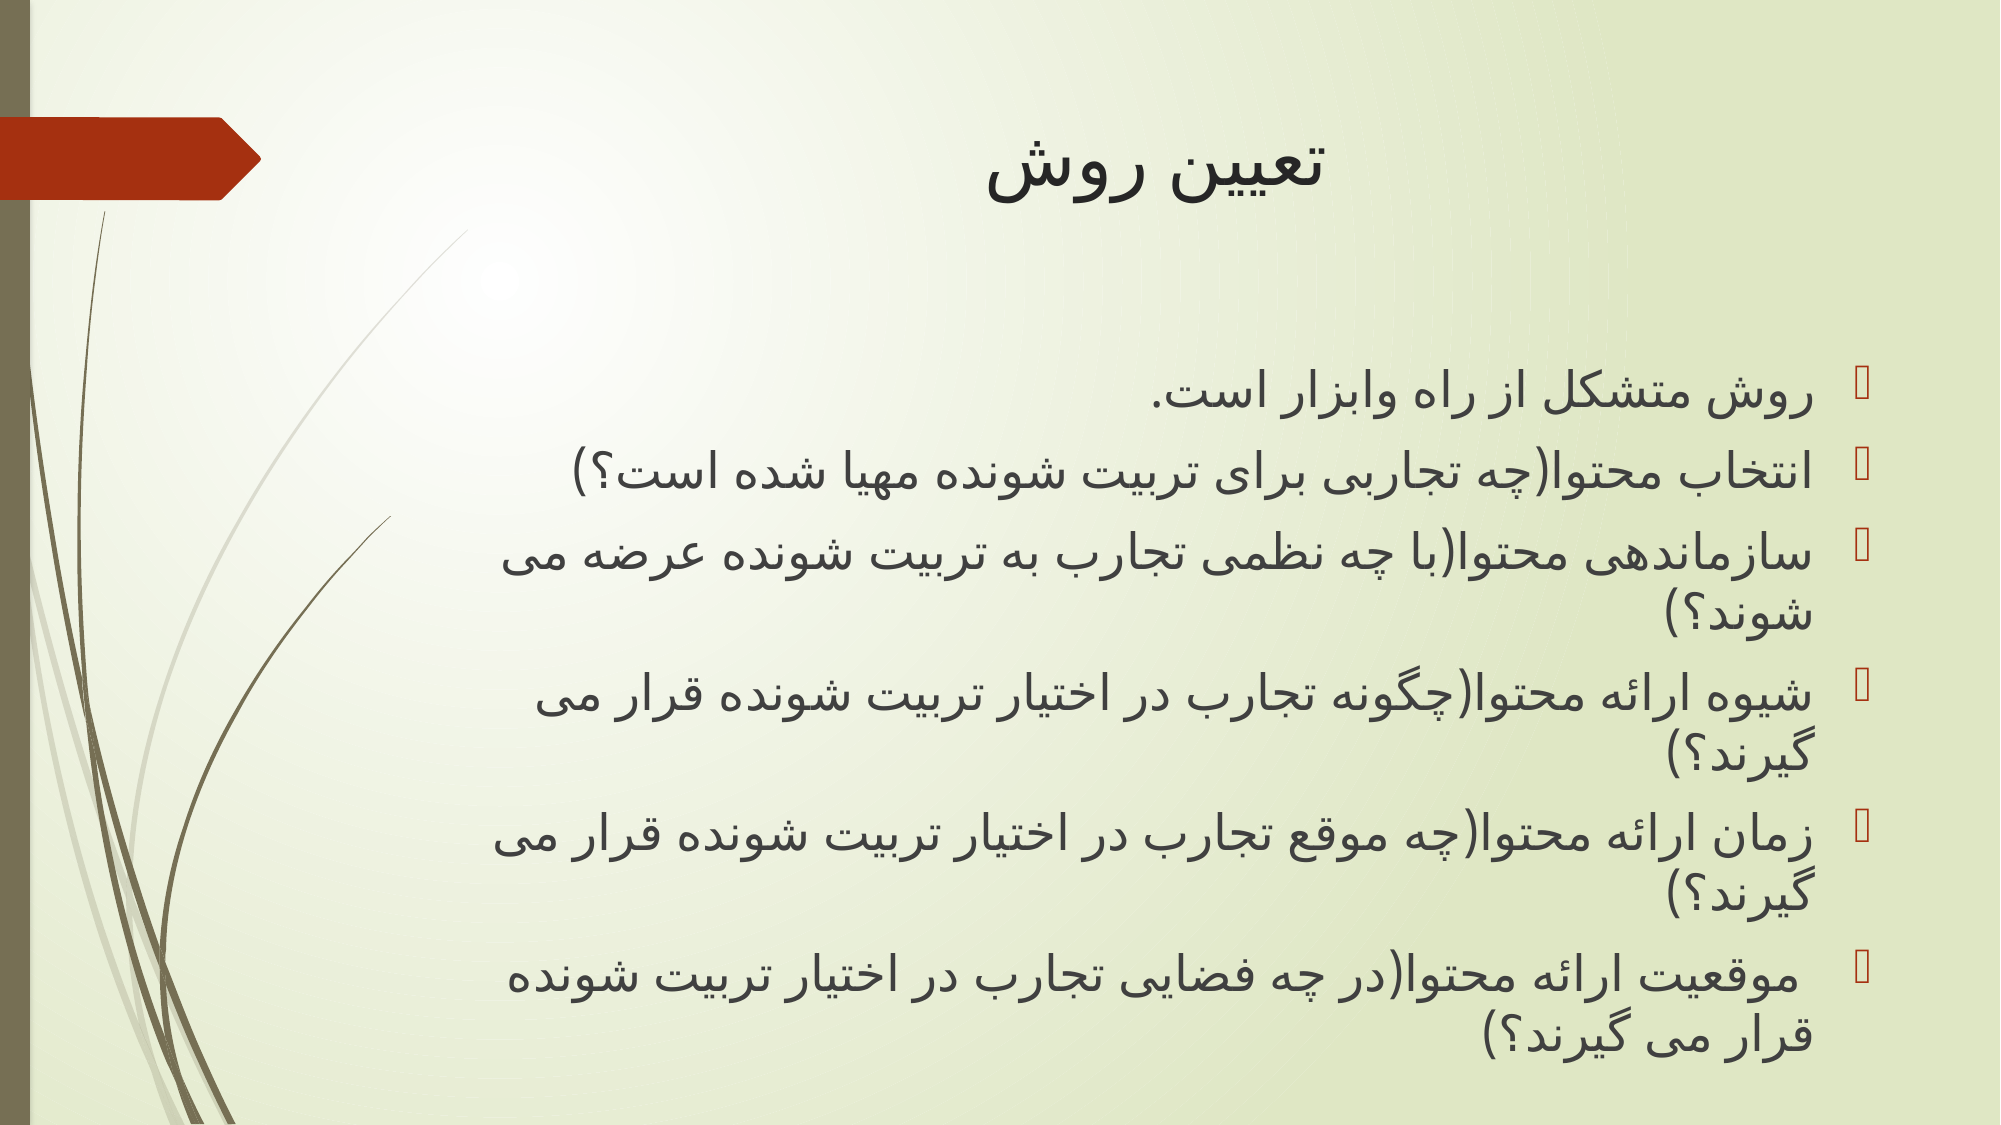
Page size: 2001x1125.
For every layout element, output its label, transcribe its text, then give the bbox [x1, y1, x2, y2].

list روش متشکل از راه وابزار است. انتخاب محتوا(چه تجاربی برای تربیت شونده مهیا شده است؟) سازماندهی محتوا(با چه نظمی تجارب به تربیت شونده عرضه می شوند؟) شیوه ارائه محتوا(چگونه تجارب در اختیار تربیت شونده قرار می گیرند؟) زمان ارائه محتوا(چه موقع تجارب در اختیار تربیت شونده قرار می گیرند؟) موقعیت ارائه محتوا(در چه فضایی تجارب در اختیار تربیت شونده قرار می گیرند؟) [424, 350, 1888, 1086]
title تعیین روش [425, 102, 1888, 313]
